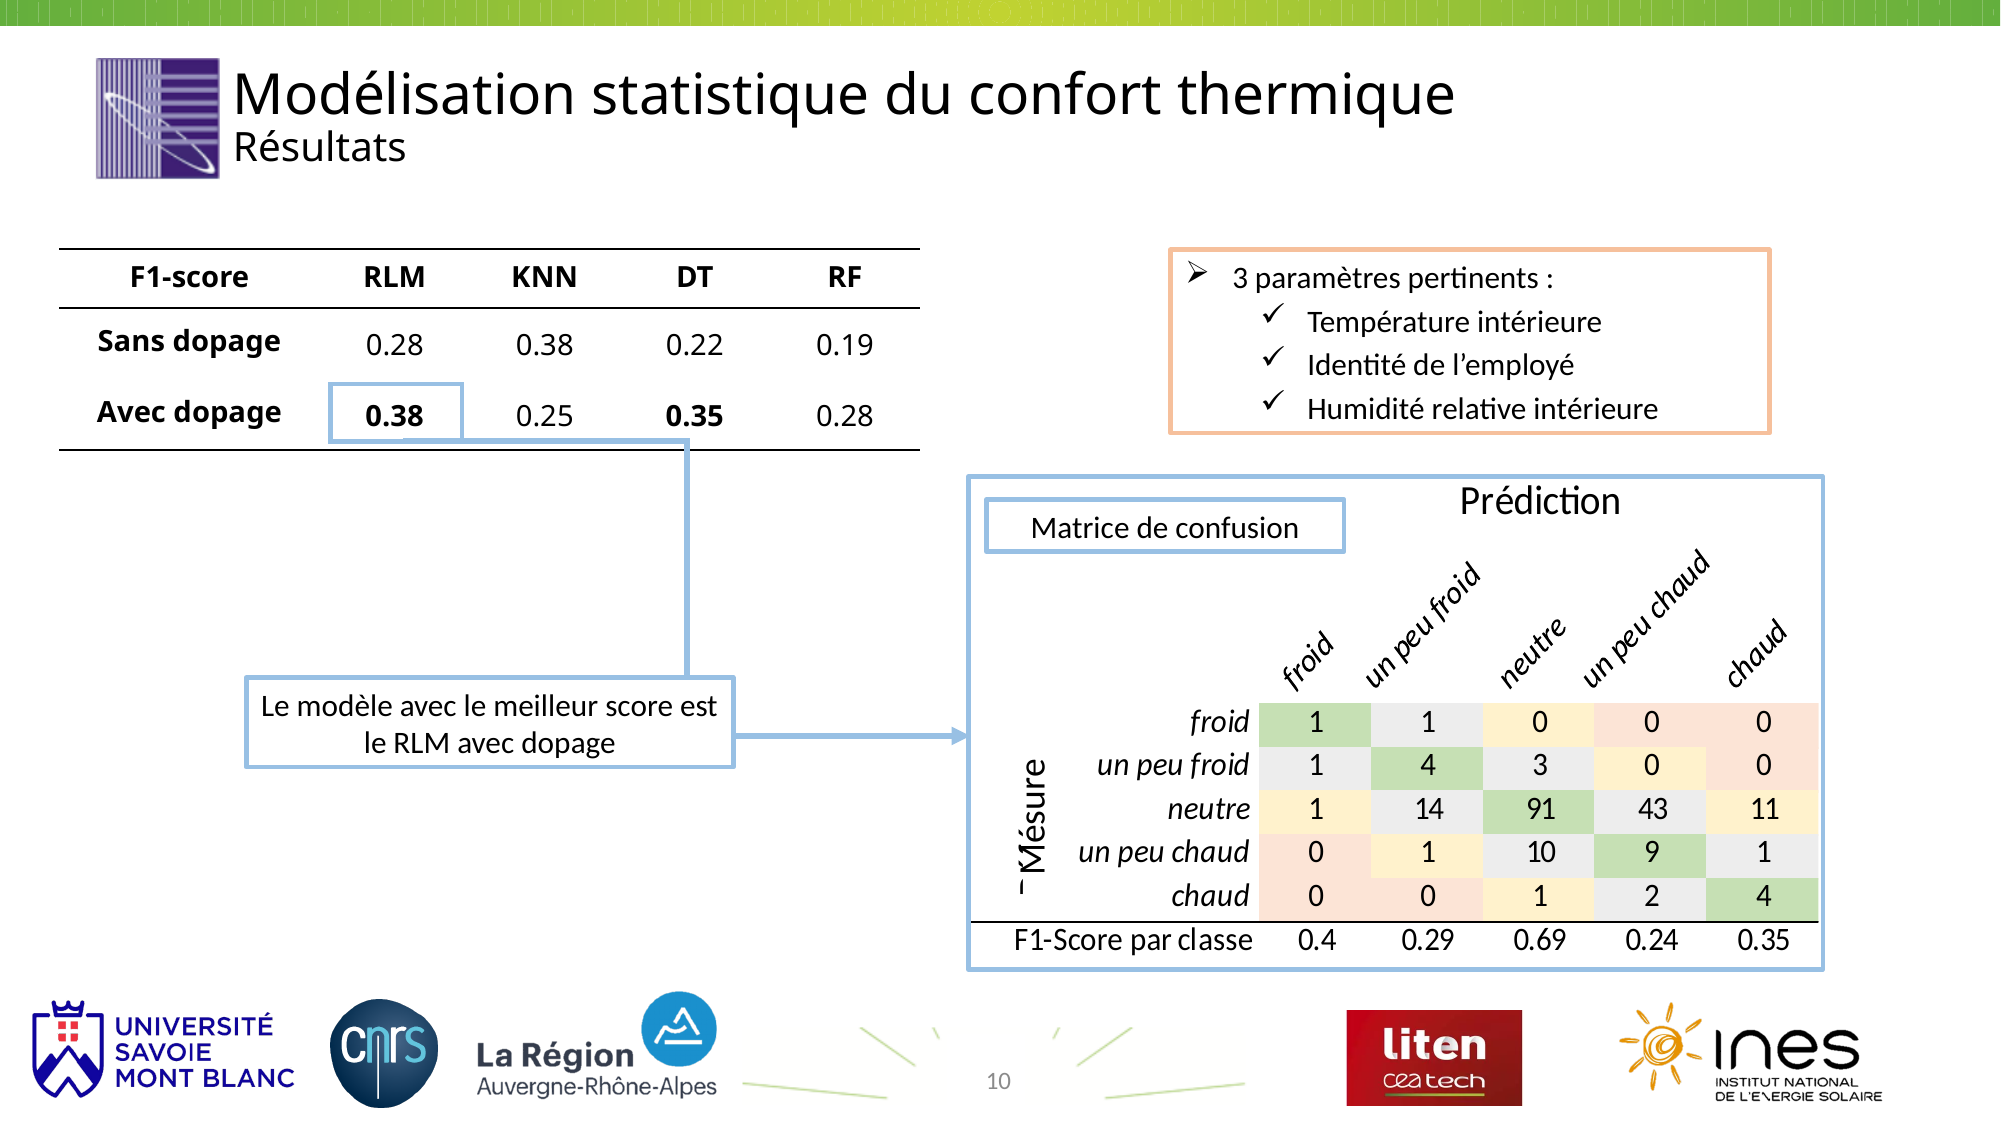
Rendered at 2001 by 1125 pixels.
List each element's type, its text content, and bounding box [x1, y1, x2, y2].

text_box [403, 441, 971, 736]
table_cell 0.22 [620, 309, 770, 379]
picture [1344, 1010, 1525, 1106]
text_box Le modèle avec le meilleur score est le RLM avec dopage [246, 677, 734, 768]
table_cell 0.38 [320, 379, 470, 449]
table_header RLM [320, 250, 470, 307]
picture [1610, 994, 1891, 1109]
table_cell Avec dopage [59, 379, 320, 449]
title Modélisation statistique du confort thermique Résultats [217, 49, 1505, 187]
table_header RF [770, 250, 920, 307]
text_box [330, 383, 463, 442]
picture [476, 989, 1264, 1105]
text_box 3 paramètres pertinents : Température intérieure Identité de l’employé Humidité relative intérieure [1170, 249, 1770, 434]
table_cell 0.28 [320, 309, 470, 379]
table_header DT [620, 250, 770, 307]
table_header KNN [470, 250, 620, 307]
table_cell 0.28 [770, 379, 920, 441]
table_cell Sans dopage [59, 309, 320, 379]
picture [330, 999, 438, 1108]
picture [19, 989, 307, 1118]
table_cell 0.19 [770, 309, 920, 379]
table_header F1-score [59, 250, 320, 307]
table_cell 0.35 [620, 379, 770, 441]
table_cell 0.25 [470, 379, 620, 438]
slide_number 10 [955, 1049, 1042, 1110]
table_cell 0.38 [470, 309, 620, 379]
picture [95, 58, 217, 180]
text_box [970, 479, 1821, 967]
